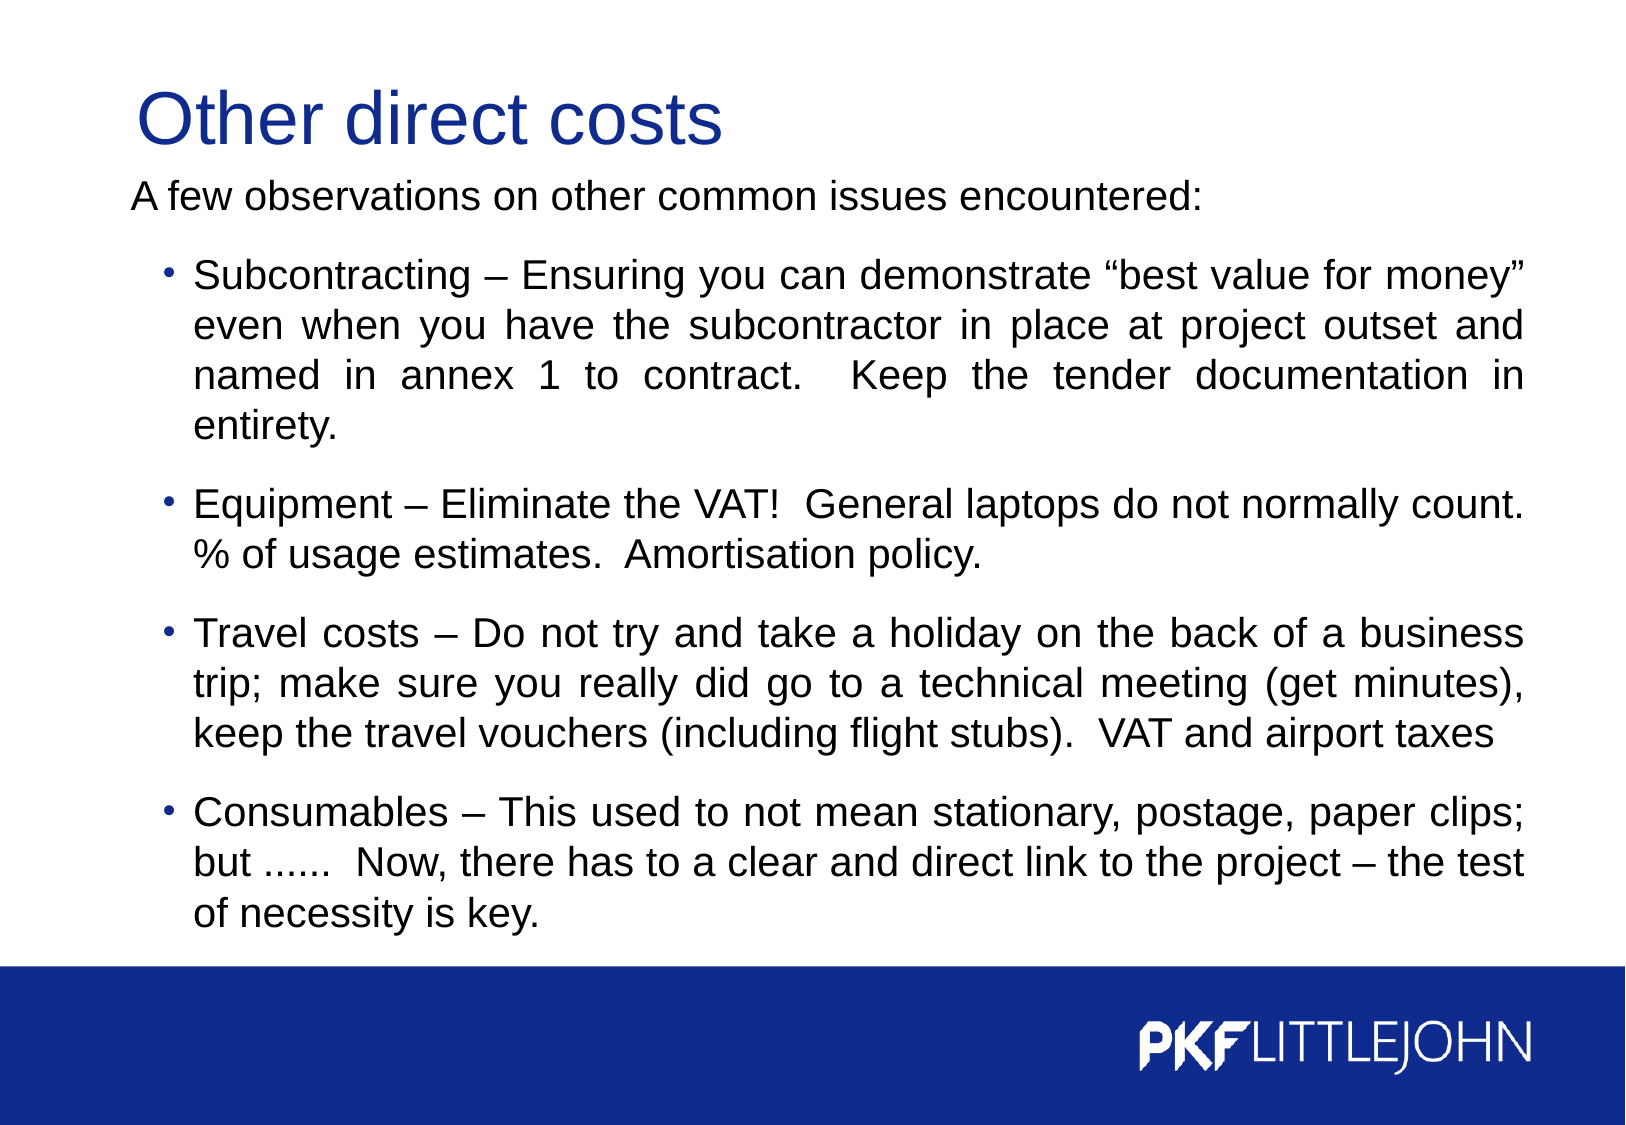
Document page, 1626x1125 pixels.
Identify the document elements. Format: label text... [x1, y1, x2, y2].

picture [1107, 988, 1563, 1103]
list A few observations on other common issues encountered: Subcontracting – Ensuring you can demonstrate “best value for money” even when you have the subcontractor in place at project outset and named in annex 1 to contract. Keep the tender documentation in entirety. Equipment – Eliminate the VAT! General laptops do not normally count. % of usage estimates. Amortisation policy. Travel costs – Do not try and take a holiday on the back of a business trip; make sure you really did go to a technical meeting (get minutes), keep the travel vouchers (including flight stubs). VAT and airport taxes Consumables – This used to not mean stationary, postage, paper clips; but ...... Now, there has to a clear and direct link to the project – the test of necessity is key. [115, 160, 1541, 837]
title Other direct costs [121, 62, 1551, 201]
